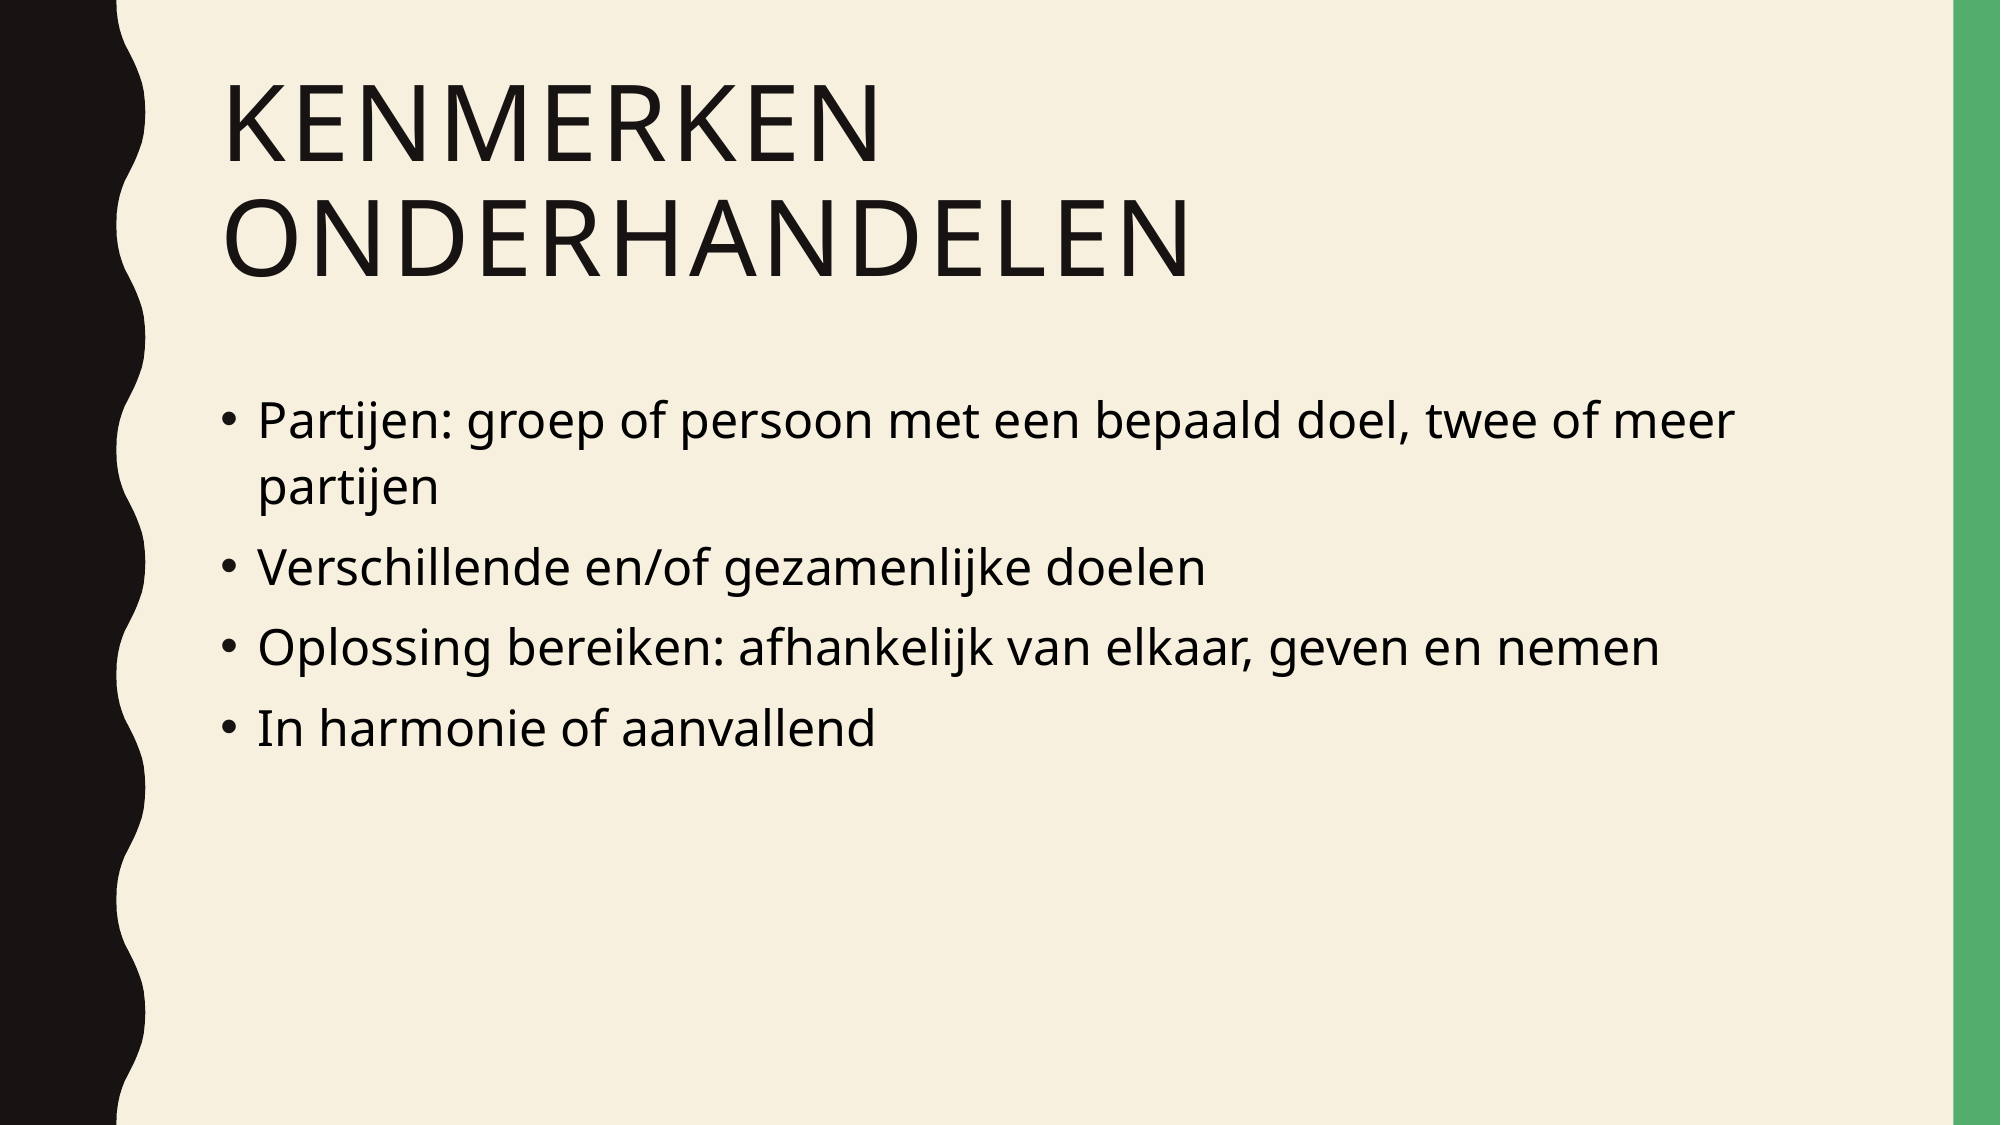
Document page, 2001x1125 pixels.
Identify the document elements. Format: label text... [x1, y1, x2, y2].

list Partijen: groep of persoon met een bepaald doel, twee of meer partijen Verschillende en/of gezamenlijke doelen Oplossing bereiken: afhankelijk van elkaar, geven en nemen In harmonie of aanvallend [205, 375, 1875, 965]
title Kenmerken onderhandelen [205, 62, 1875, 308]
